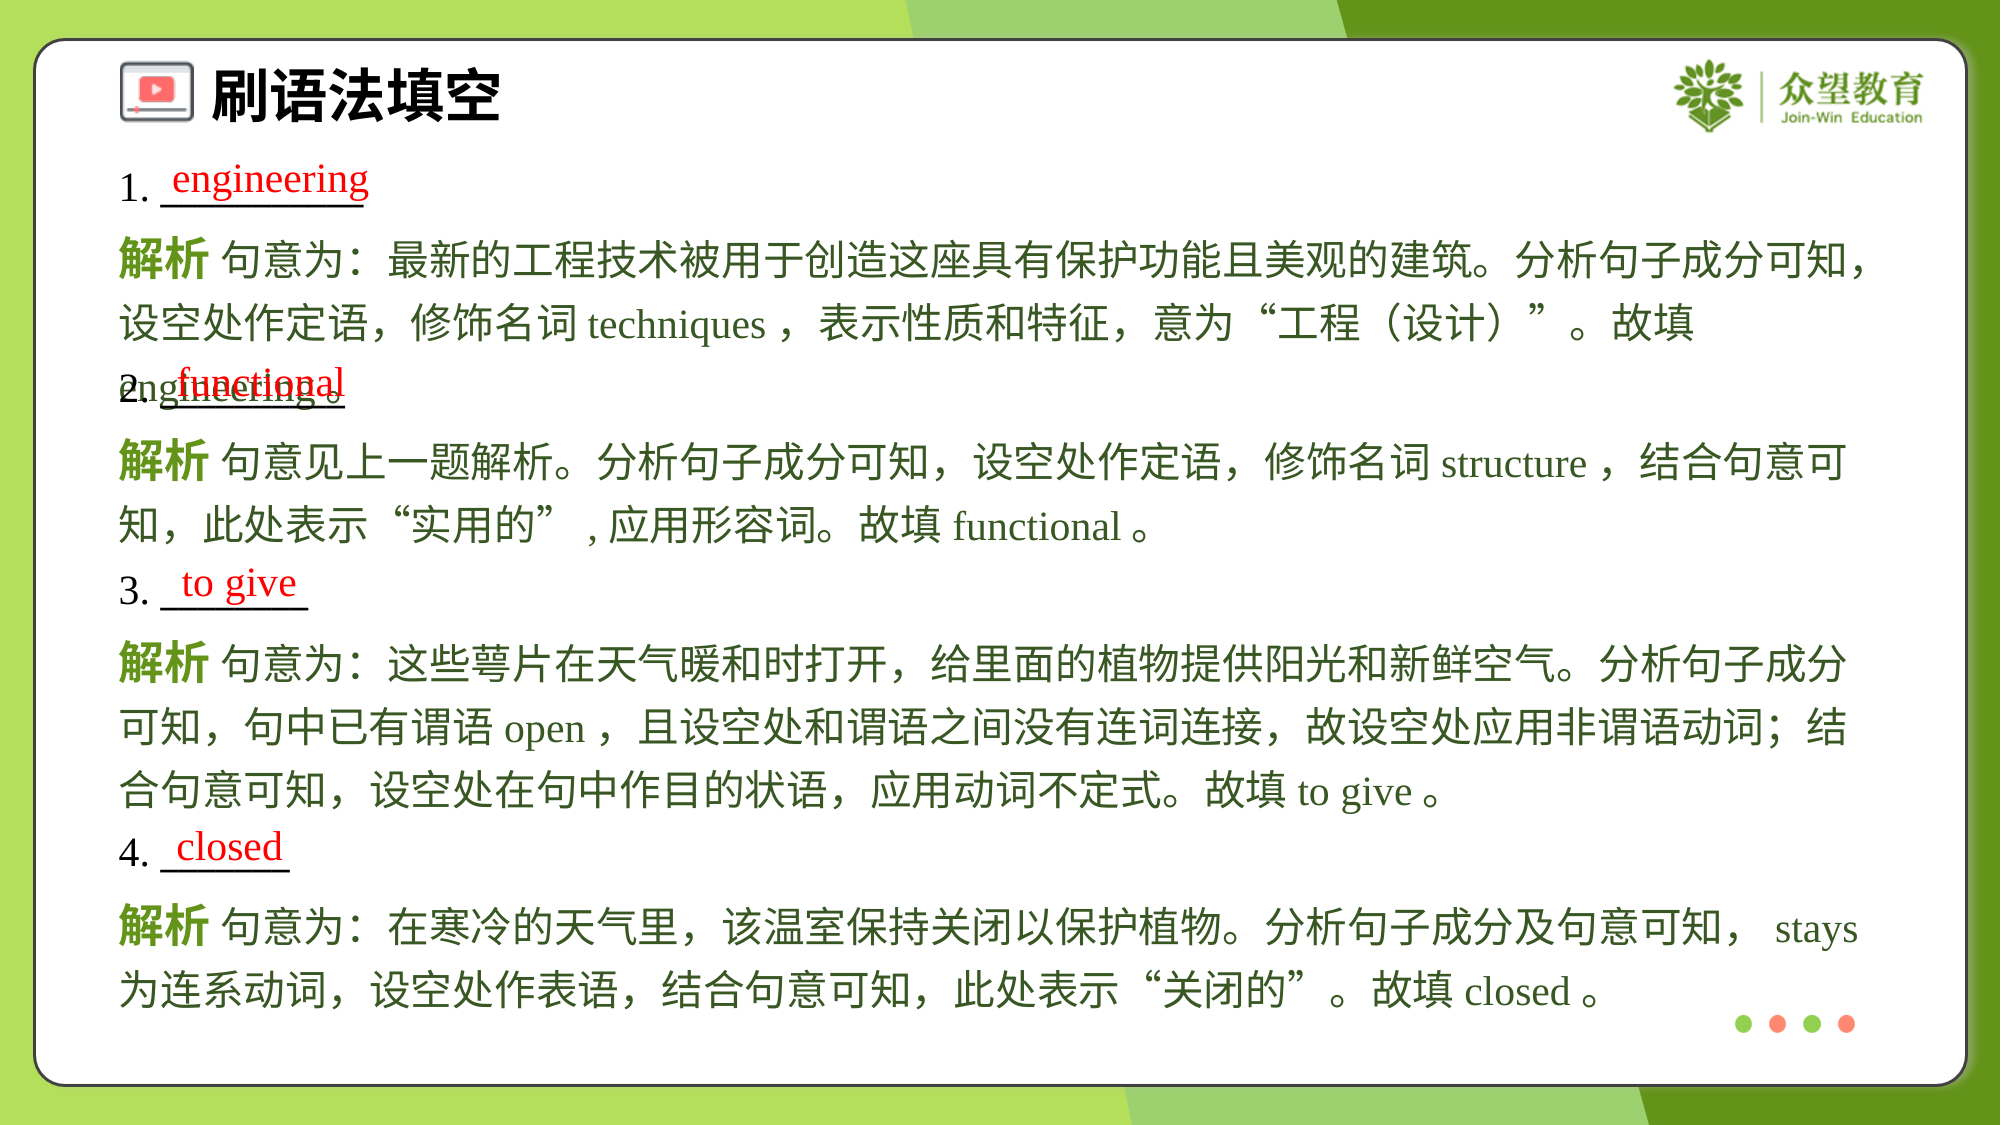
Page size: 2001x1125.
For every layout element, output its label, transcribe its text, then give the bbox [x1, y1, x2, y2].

picture [0, 0, 2000, 1125]
text_box closed [172, 806, 288, 865]
text_box functional [172, 342, 350, 400]
text_box 解析 句意为：在寒冷的天气里，该温室保持关闭以保护植物。分析句子成分及句意可知，stays为连系动词，设空处作表语，结合句意可知，此处表示“关闭的”。故填closed。 [118, 882, 1883, 1009]
text_box 3. ________ [118, 550, 1883, 608]
text_box 解析 句意为：这些萼片在天气暖和时打开，给里面的植物提供阳光和新鲜空气。分析句子成分可知，句中已有谓语open，且设空处和谓语之间没有连词连接，故设空处应用非谓语动词；结合句意可知，设空处在句中作目的状语，应用动词不定式。故填to give。 [118, 620, 1883, 809]
text_box 1. ___________ [118, 146, 1883, 204]
text_box 2. __________ [118, 348, 1883, 406]
text_box to give [172, 541, 307, 599]
text_box 解析 句意为：最新的工程技术被用于创造这座具有保护功能且美观的建筑。分析句子成分可知，设空处作定语，修饰名词techniques，表示性质和特征，意为“工程（设计）”。故填engineering。 [118, 215, 1883, 343]
text_box 4. _______ [118, 812, 1883, 870]
text_box 解析 句意见上一题解析。分析句子成分可知，设空处作定语，修饰名词structure，结合句意可知，此处表示“实用的”,应用形容词。故填functional。 [118, 417, 1883, 545]
text_box engineering [167, 138, 374, 197]
